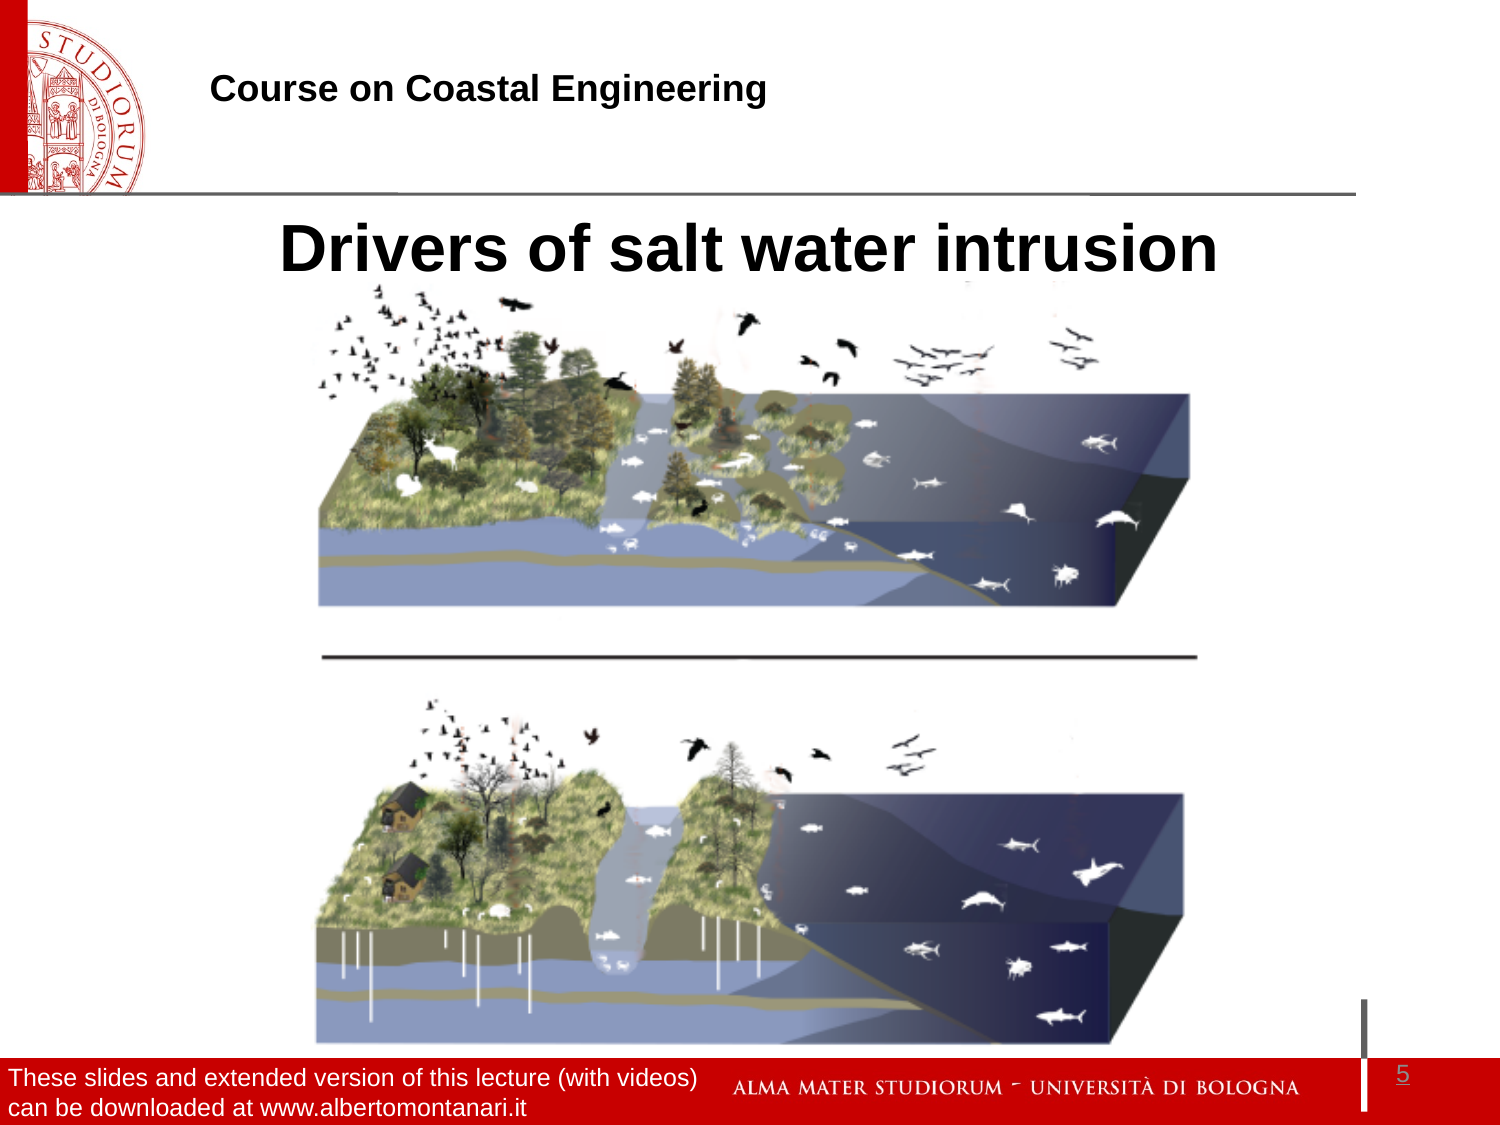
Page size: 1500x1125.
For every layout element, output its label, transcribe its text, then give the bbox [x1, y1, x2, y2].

slide_number 5 [1074, 1042, 1425, 1103]
text_box Drivers of salt water intrusion [11, 117, 1489, 292]
picture [28, 16, 151, 117]
picture [304, 280, 1208, 1056]
picture [0, 1058, 1500, 1125]
